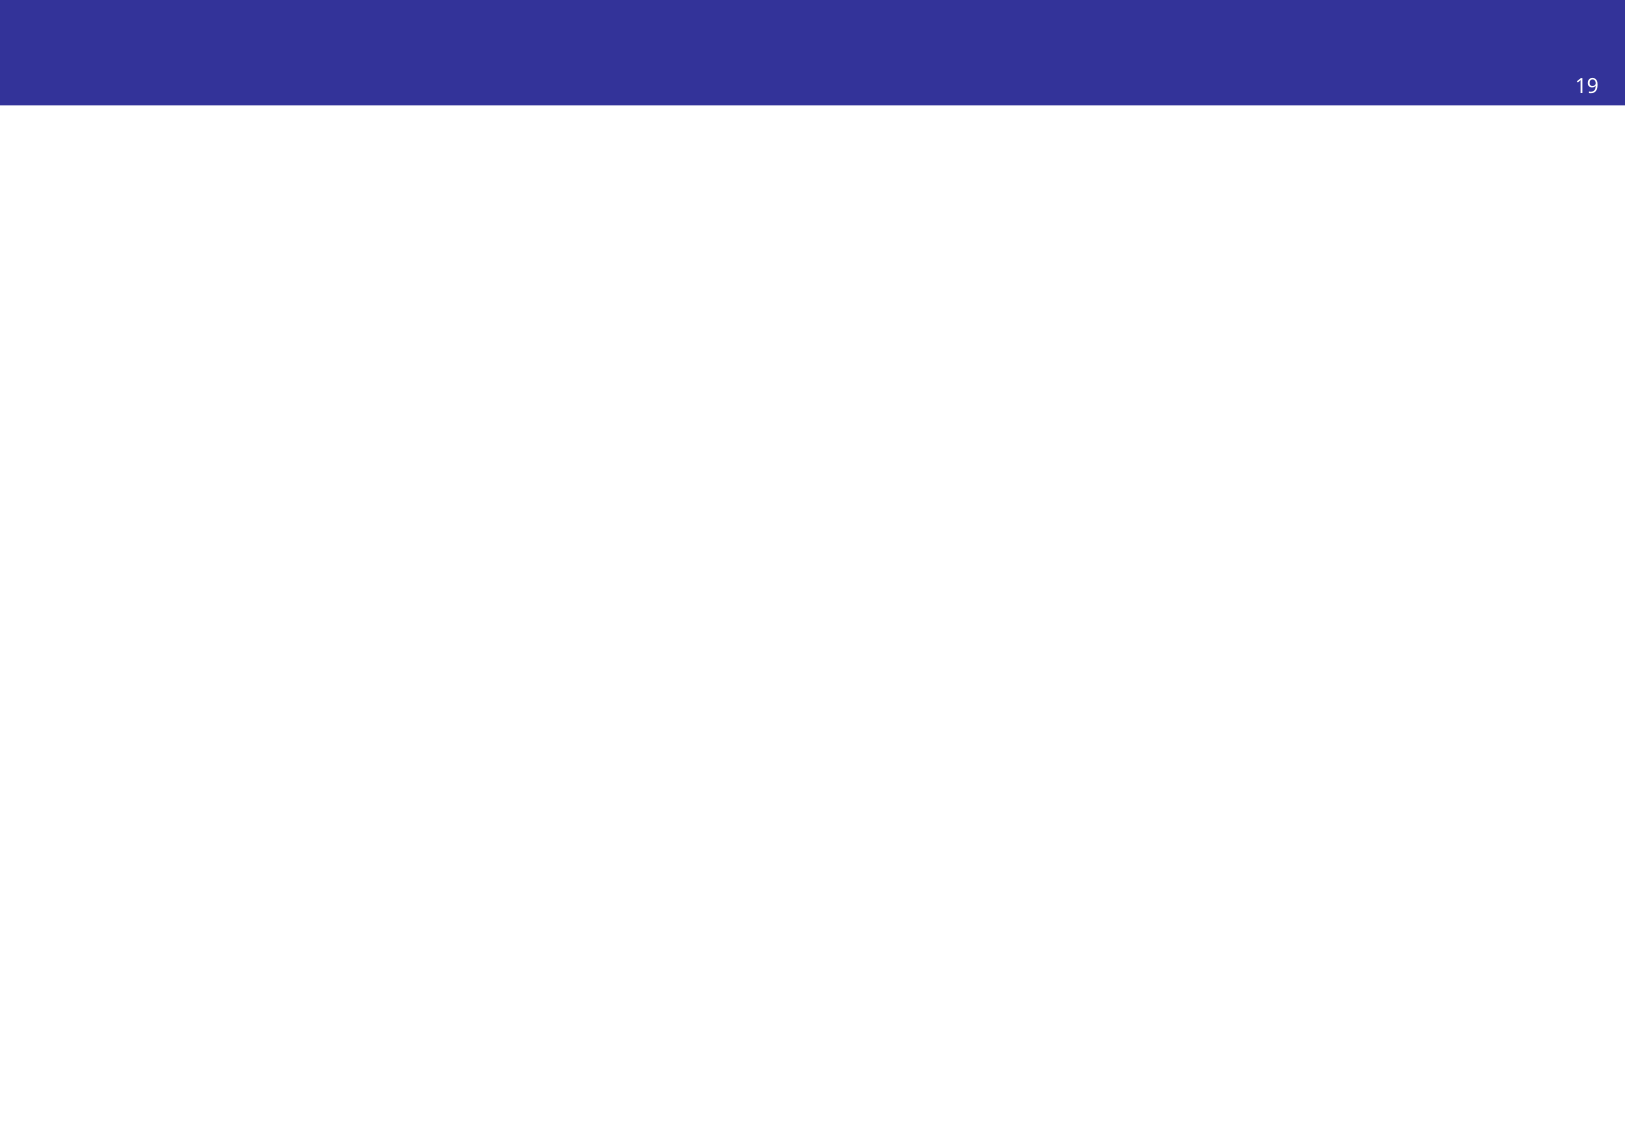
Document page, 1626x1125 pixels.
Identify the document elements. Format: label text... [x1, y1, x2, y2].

slide_number 19 [1522, 65, 1614, 105]
